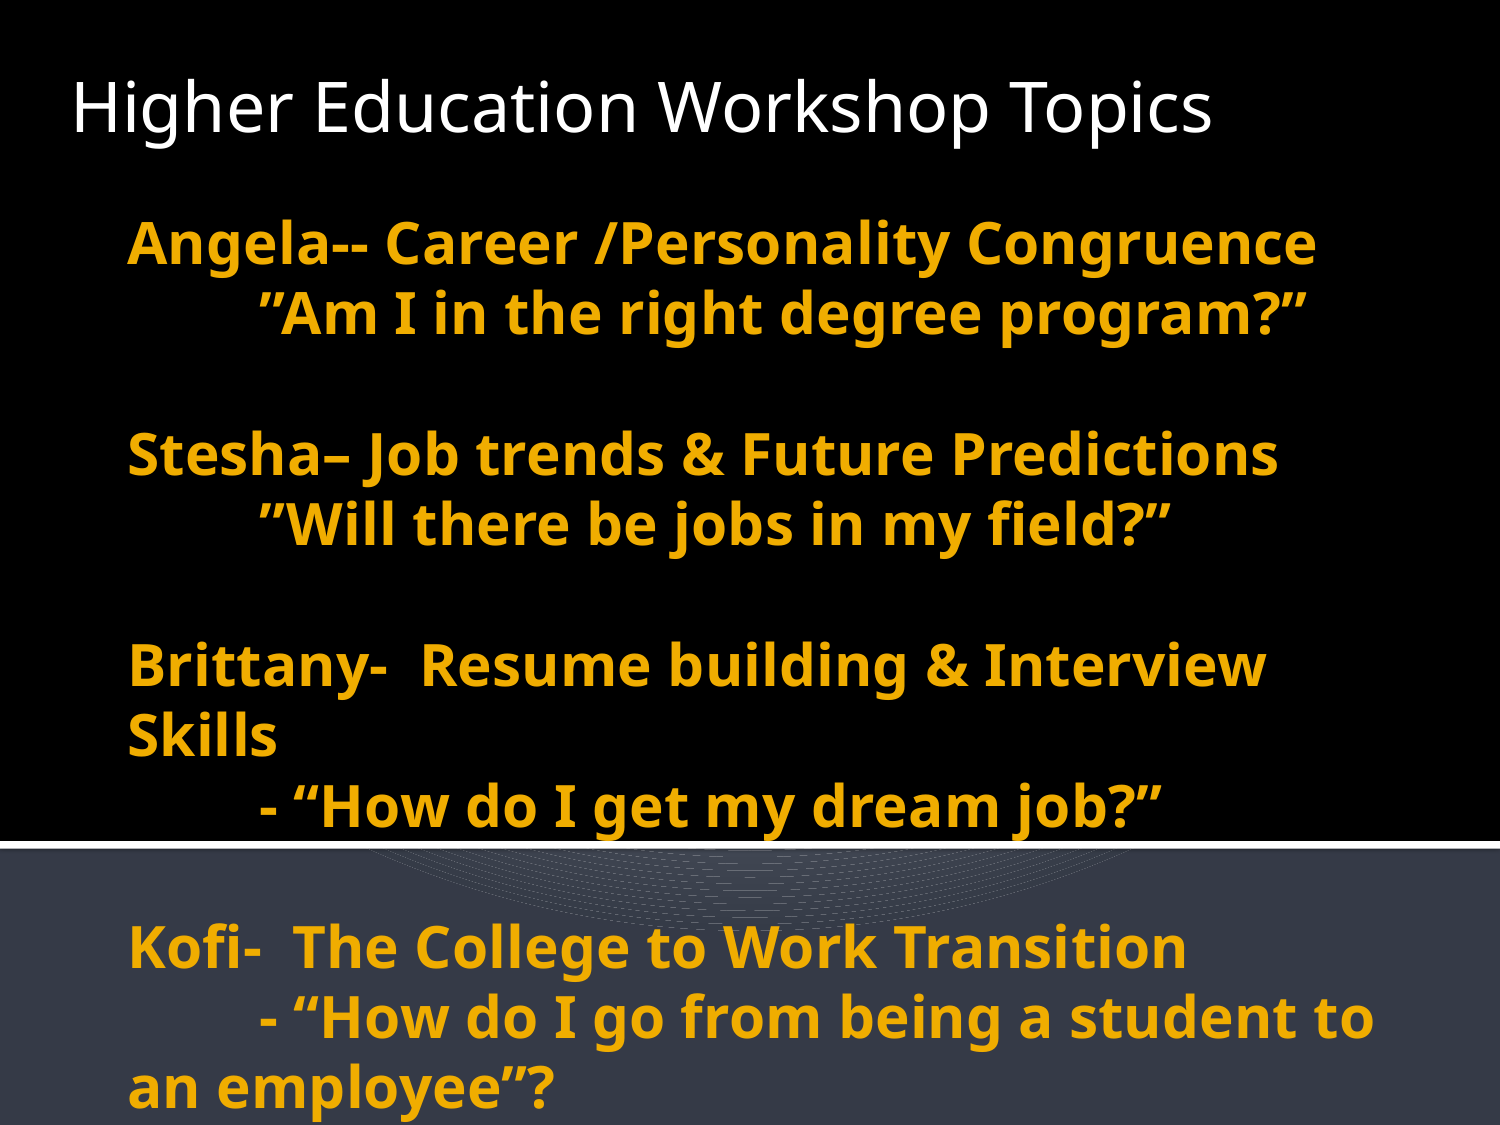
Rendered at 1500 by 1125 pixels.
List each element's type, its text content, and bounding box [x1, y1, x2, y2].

subtitle Higher Education Workshop Topics [50, 3, 1376, 147]
title Angela-- Career /Personality Congruence ”Am I in the right degree program?” Stesha– Job trends & Future Predictions ”Will there be jobs in my field?” Brittany- Resume building & Interview Skills - “How do I get my dream job?” Kofi- The College to Work Transition - “How do I go from being a student to an employee”? [112, 205, 1438, 1125]
